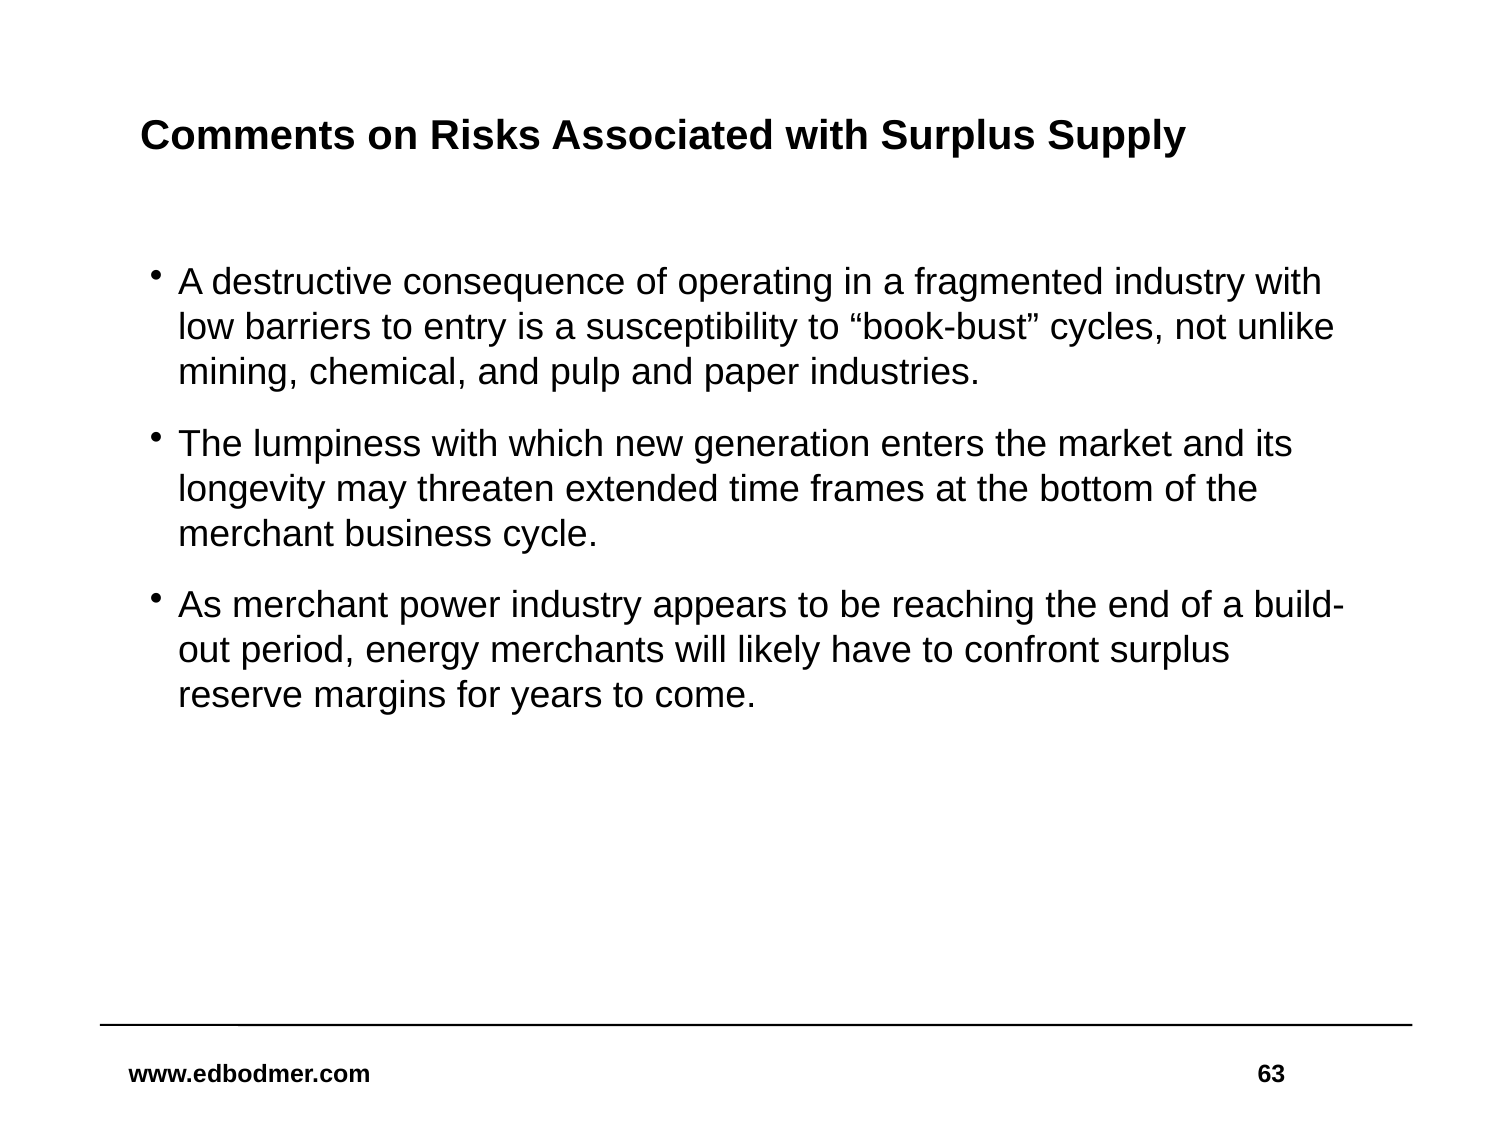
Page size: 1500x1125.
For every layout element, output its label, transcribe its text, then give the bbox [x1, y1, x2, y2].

list A destructive consequence of operating in a fragmented industry with low barriers to entry is a susceptibility to “book-bust” cycles, not unlike mining, chemical, and pulp and paper industries. The lumpiness with which new generation enters the market and its longevity may threaten extended time frames at the bottom of the merchant business cycle. As merchant power industry appears to be reaching the end of a build-out period, energy merchants will likely have to confront surplus reserve margins for years to come. [125, 249, 1375, 1000]
title Comments on Risks Associated with Surplus Supply [125, 99, 1288, 225]
